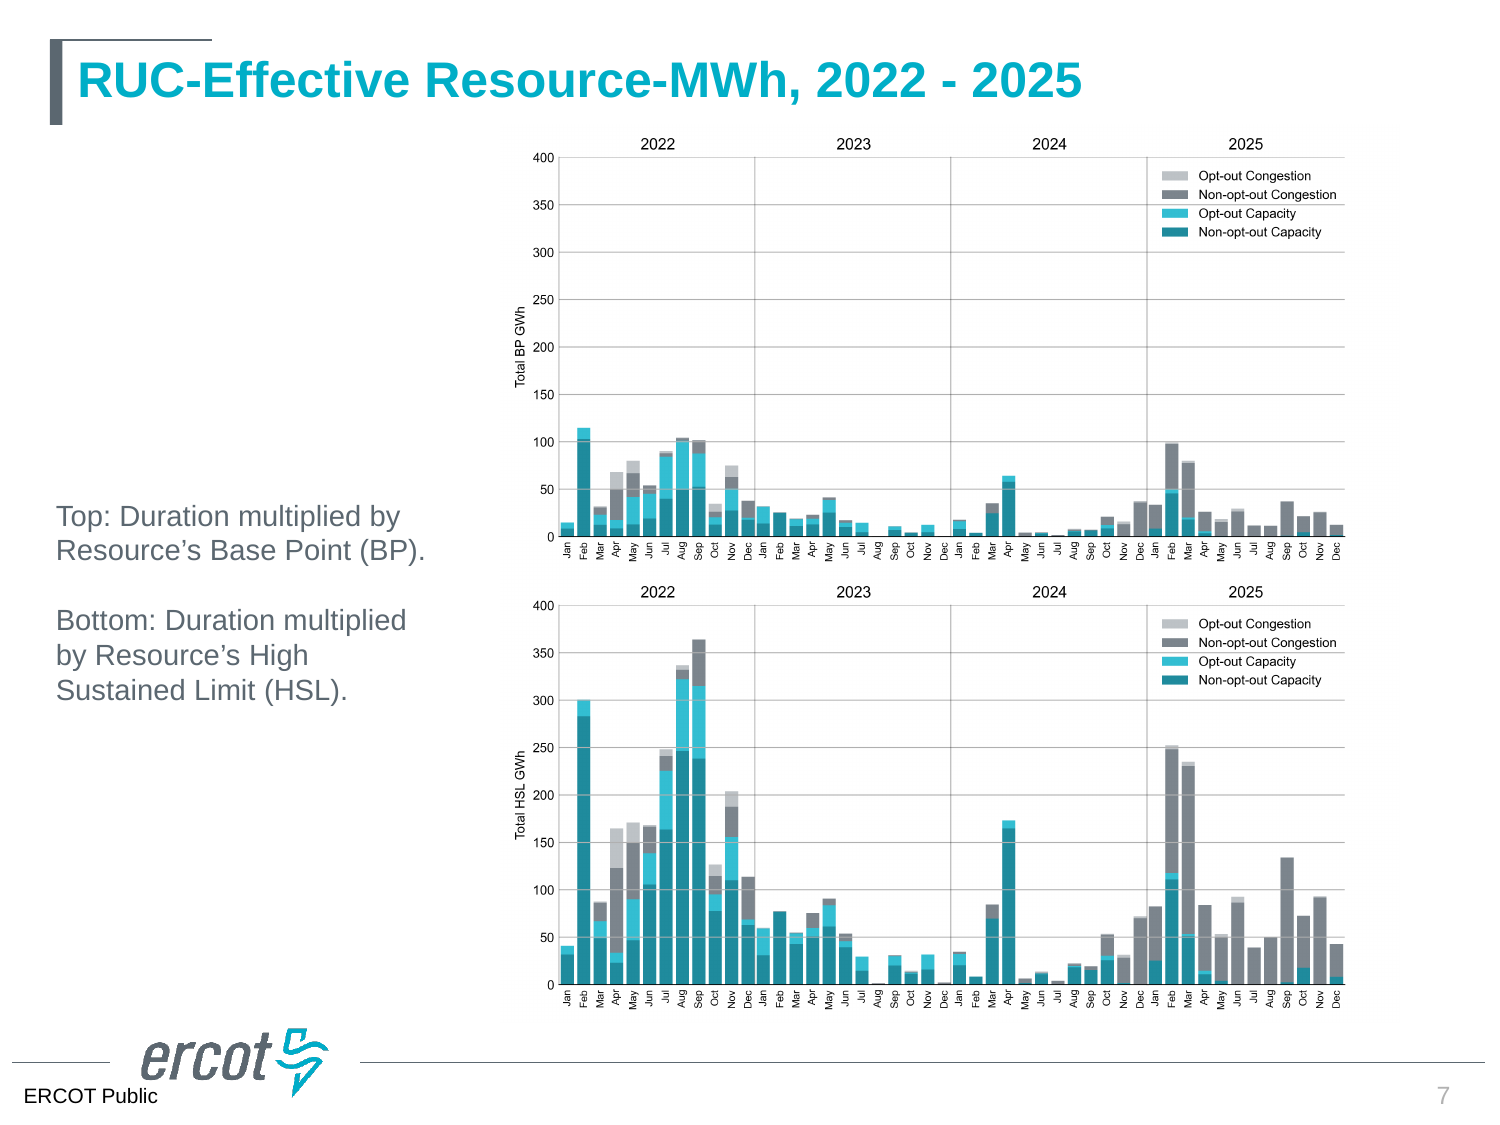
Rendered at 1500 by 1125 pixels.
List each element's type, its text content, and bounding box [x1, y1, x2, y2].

picture [137, 1024, 332, 1100]
title RUC-Effective Resource-MWh, 2022 - 2025 [62, 39, 1450, 125]
slide_number 7 [1400, 1076, 1488, 1113]
picture [499, 124, 1401, 1023]
text_box Top: Duration multiplied by Resource’s Base Point (BP). Bottom: Duration multiplied by Resource’s High Sustained Limit (HSL). [40, 489, 454, 714]
